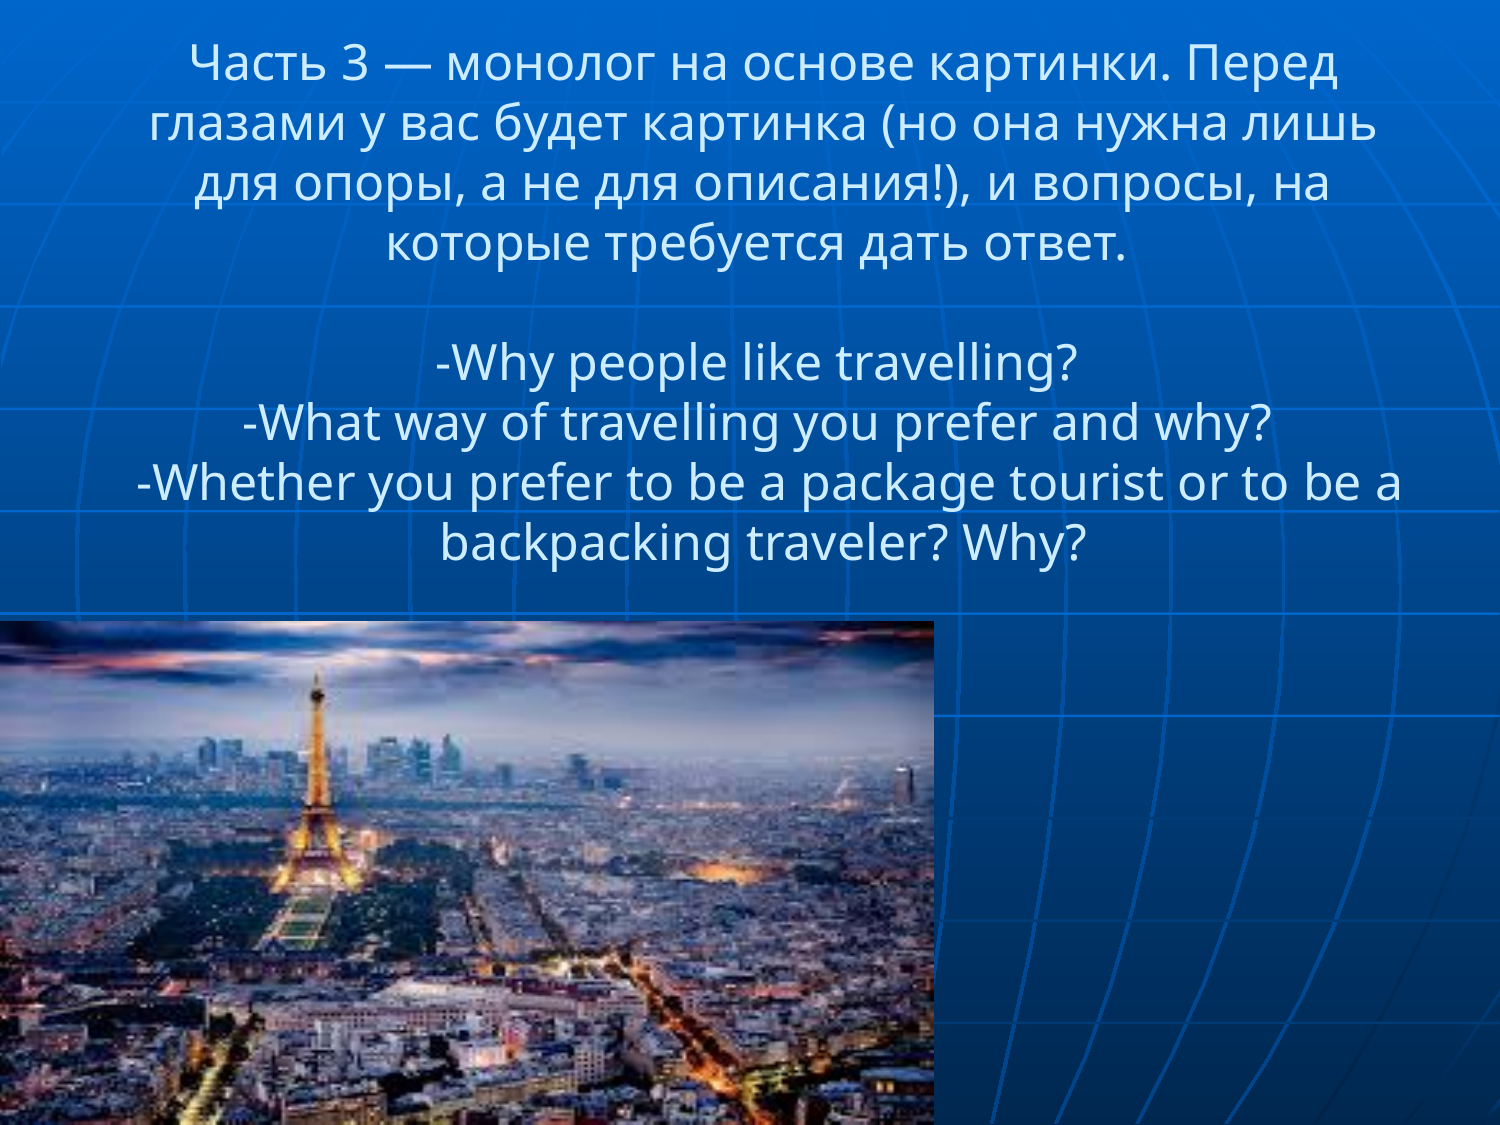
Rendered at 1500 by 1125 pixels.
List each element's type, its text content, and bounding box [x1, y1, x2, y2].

picture [0, 621, 934, 1125]
title Часть 3 — монолог на основе картинки. Перед глазами у вас будет картинка (но она нужна лишь для опоры, а не для описания!), и вопросы, на которые требуется дать ответ. -Why people like travelling? -What way of travelling you prefer and why? -Whether you prefer to be a package tourist or to be a backpacking traveler? Why? [88, 144, 1439, 497]
